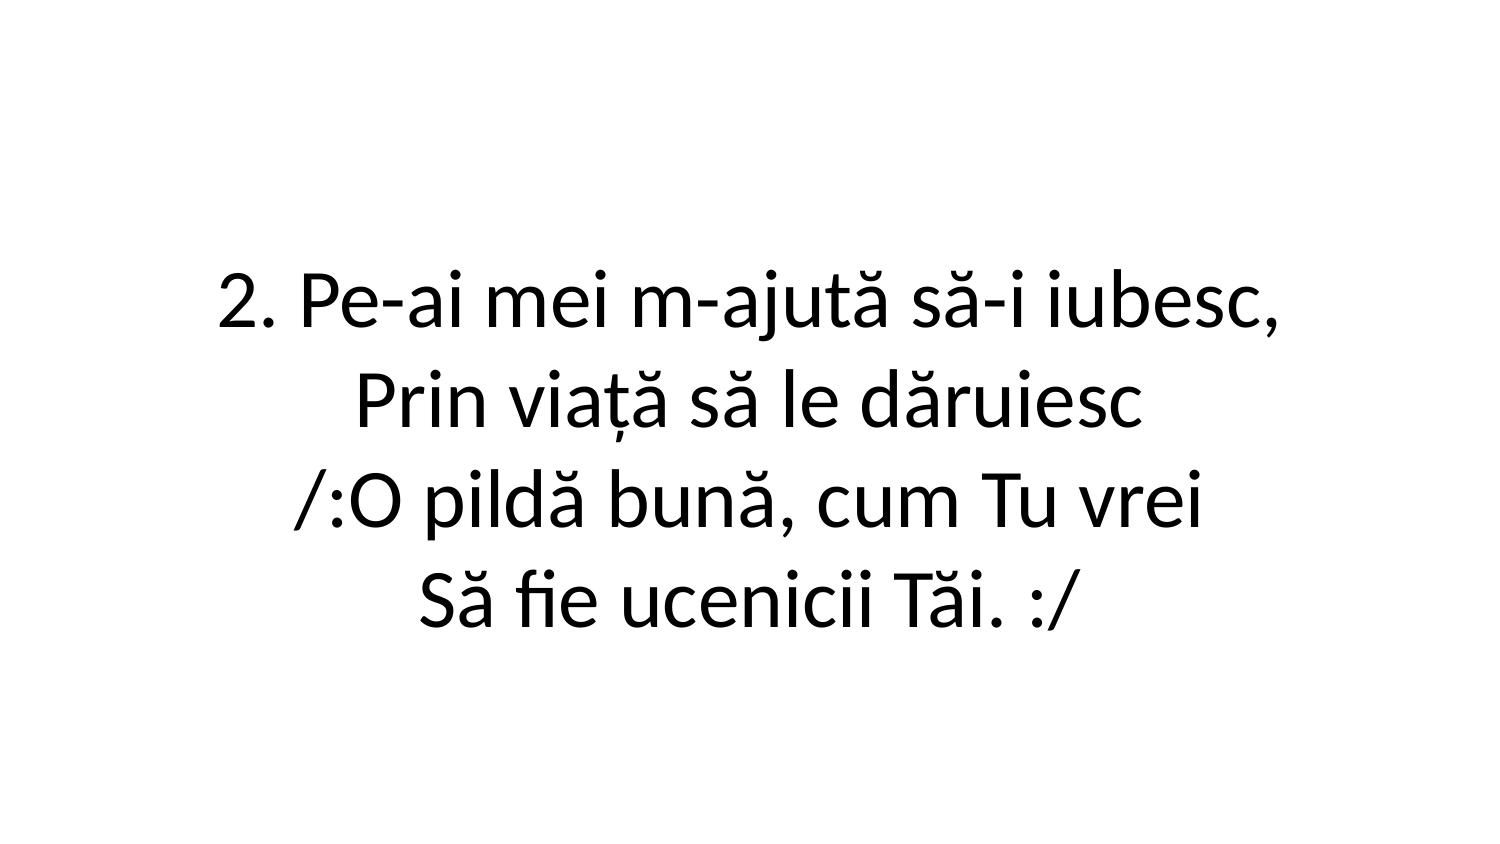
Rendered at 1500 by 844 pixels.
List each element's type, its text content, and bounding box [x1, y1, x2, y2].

text_box 2. Pe-ai mei m-ajută să-i iubesc, Prin viață să le dăruiesc /:O pildă bună, cum Tu vrei Să fie ucenicii Tăi. :/ [201, 192, 1299, 652]
